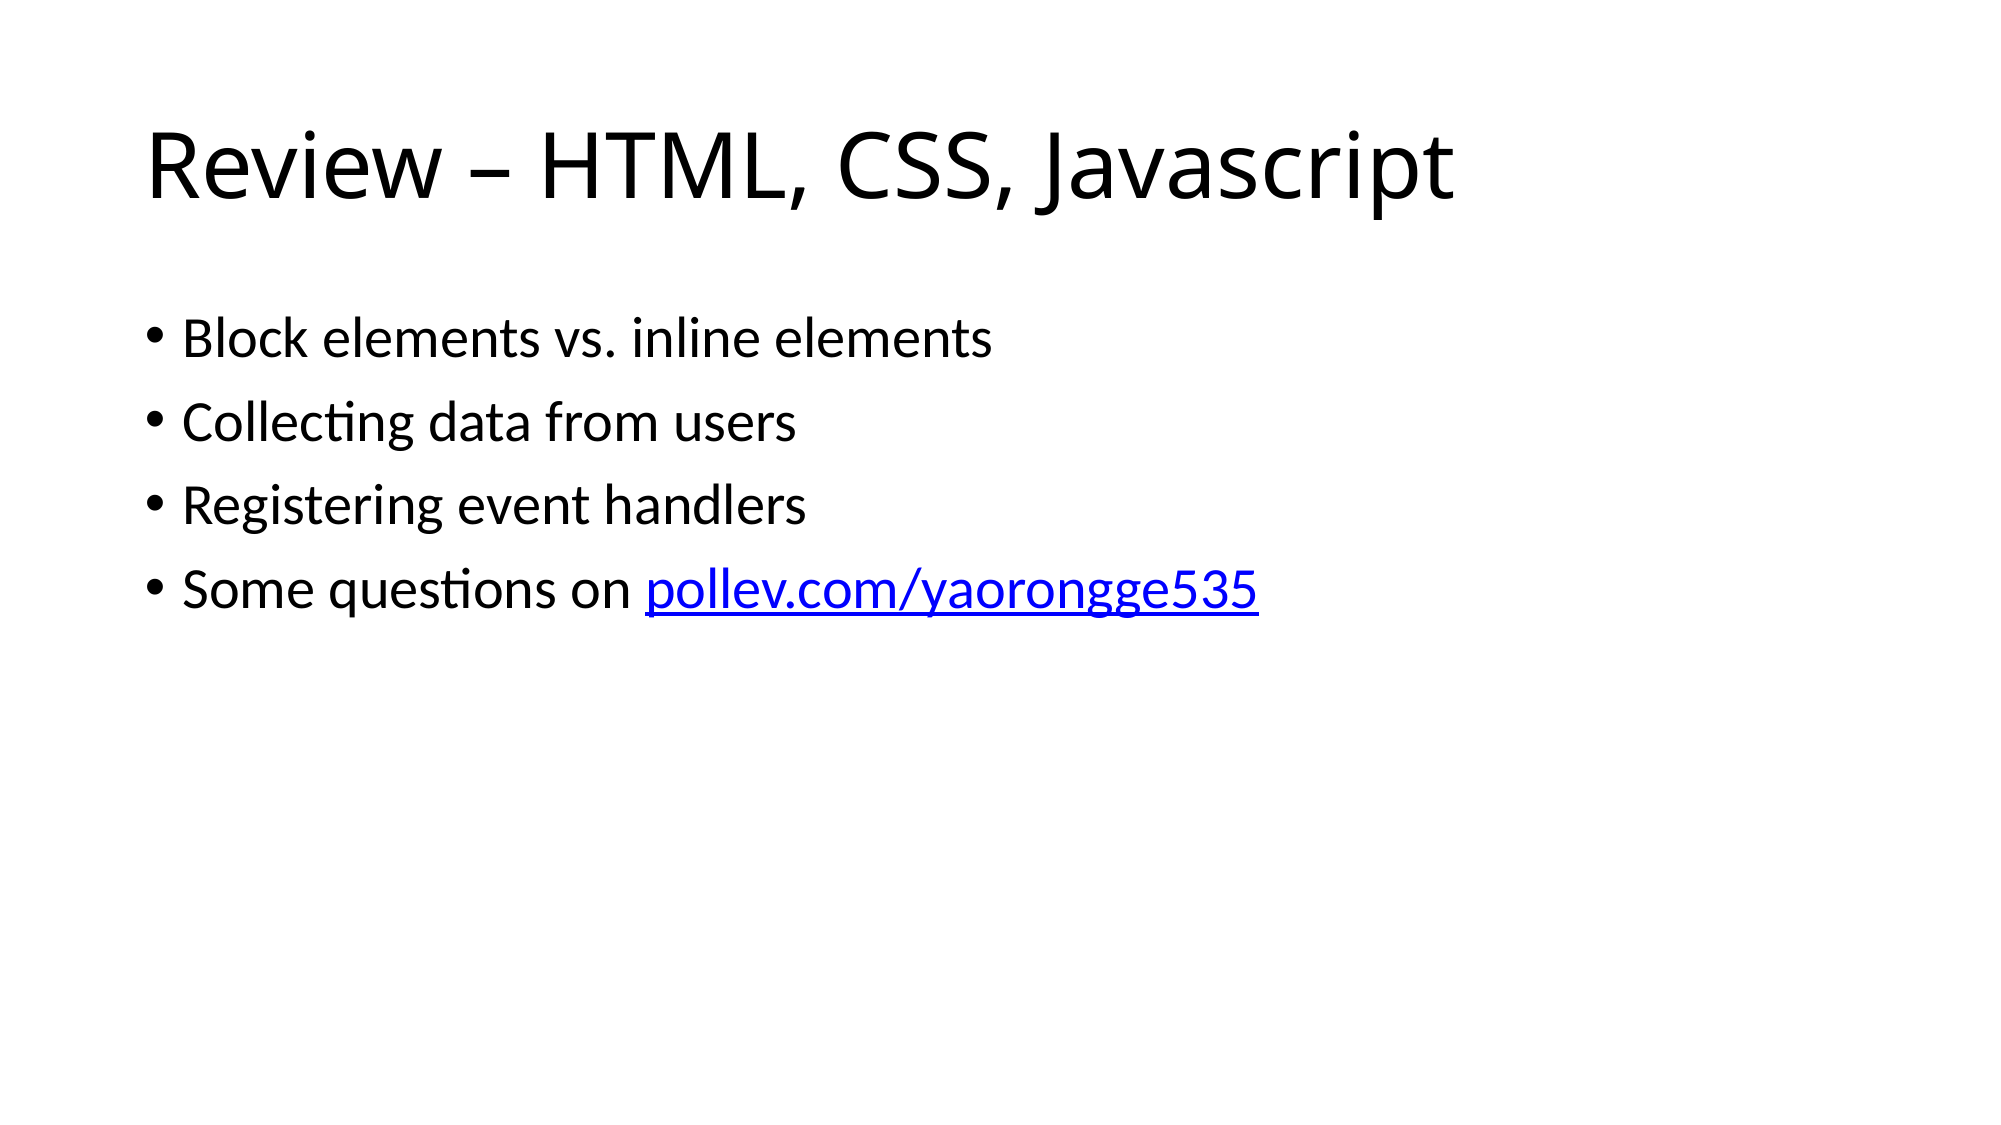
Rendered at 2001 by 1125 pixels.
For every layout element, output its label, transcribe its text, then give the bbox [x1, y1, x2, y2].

title Review – HTML, CSS, Javascript [136, 59, 1863, 278]
list Block elements vs. inline elements Collecting data from users Registering event handlers Some questions on pollev.com/yaorongge535 [136, 298, 1863, 1014]
